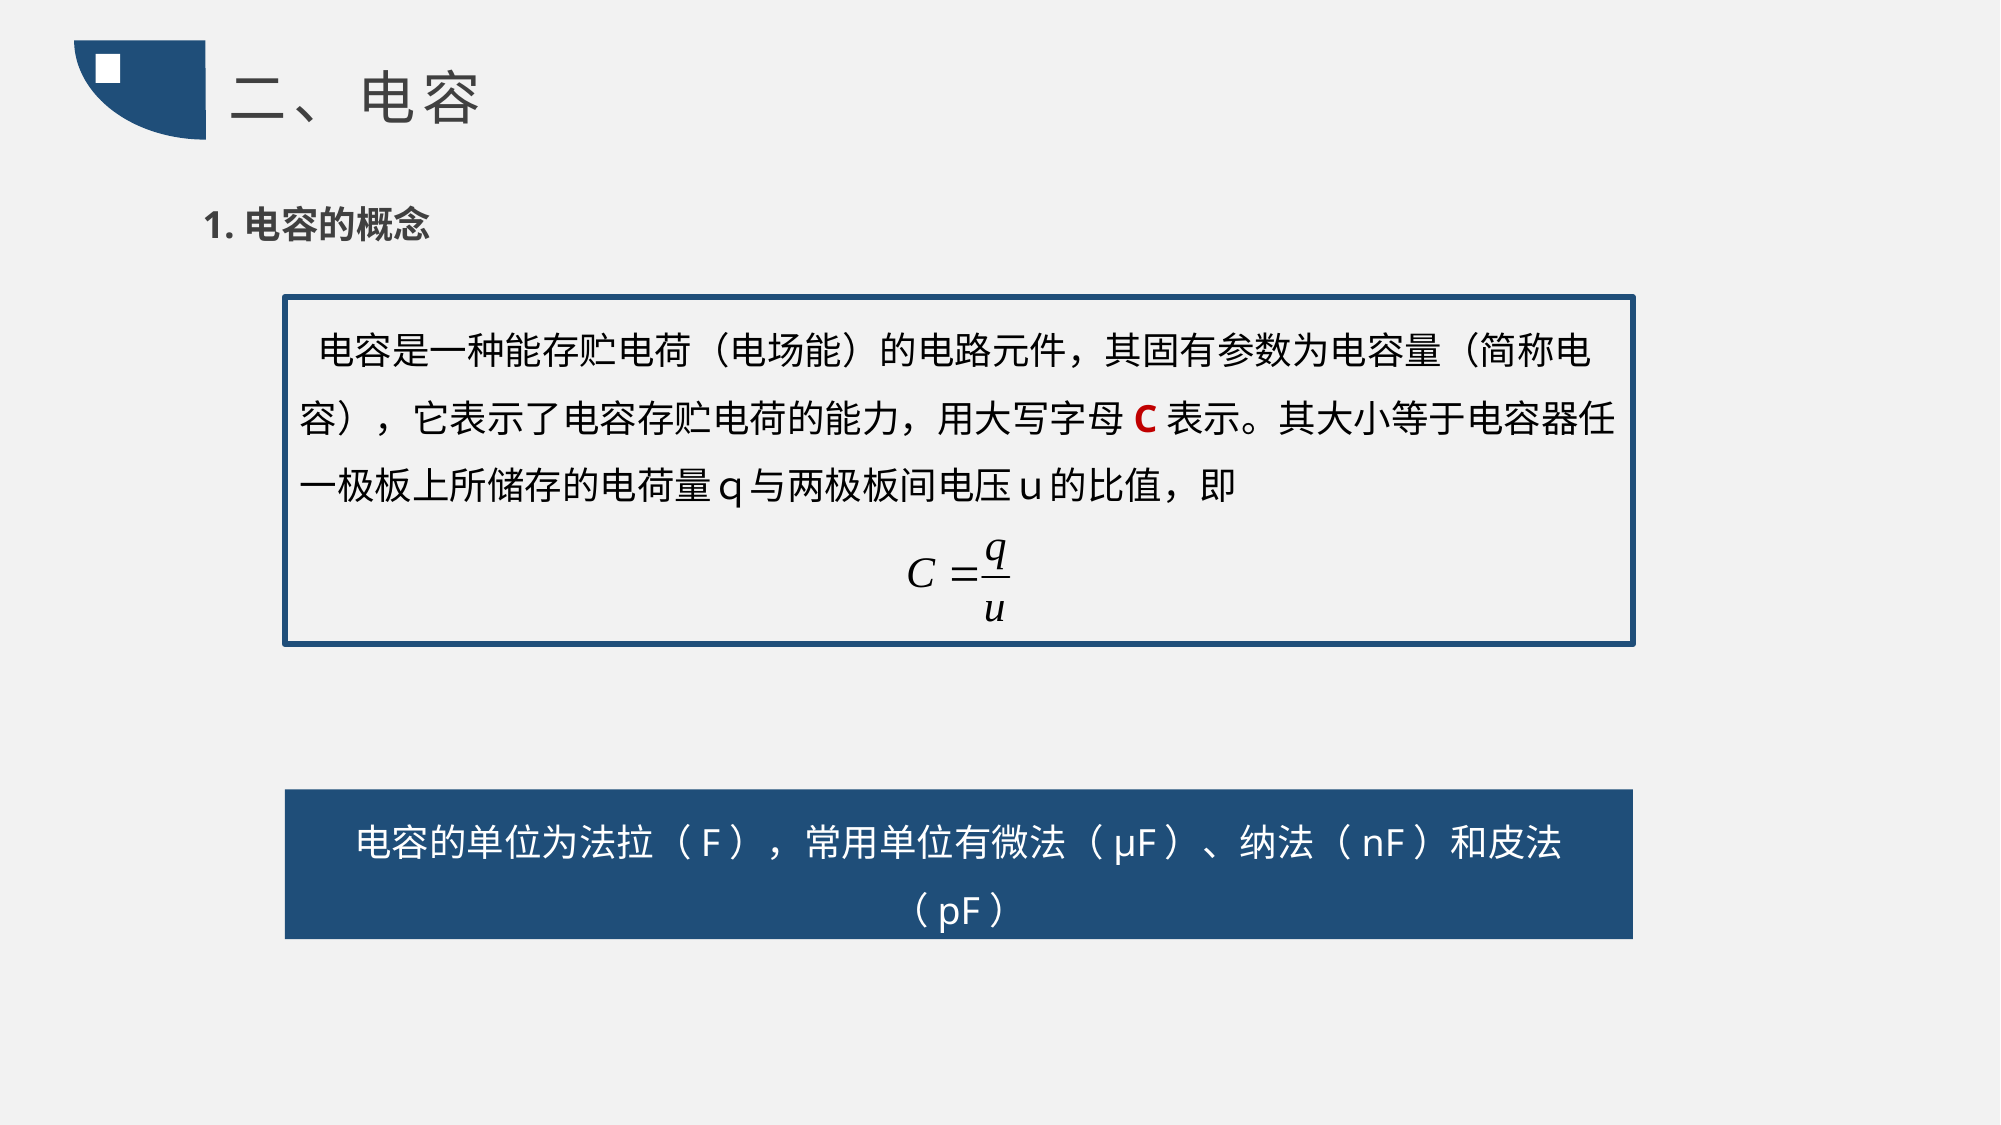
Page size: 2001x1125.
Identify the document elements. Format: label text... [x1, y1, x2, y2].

text_box 电容的单位为法拉（F），常用单位有微法（μF）、纳法（nF）和皮法（pF） [284, 789, 1633, 940]
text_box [900, 518, 1017, 632]
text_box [74, 0, 1070, 140]
text_box 1.电容的概念 [187, 171, 1834, 254]
text_box 电容是一种能存贮电荷（电场能）的电路元件，其固有参数为电容量（简称电容），它表示了电容存贮电荷的能力，用大写字母C表示。其大小等于电容器任一极板上所储存的电荷量ｑ与两极板间电压ｕ的比值，即 [284, 297, 1633, 644]
